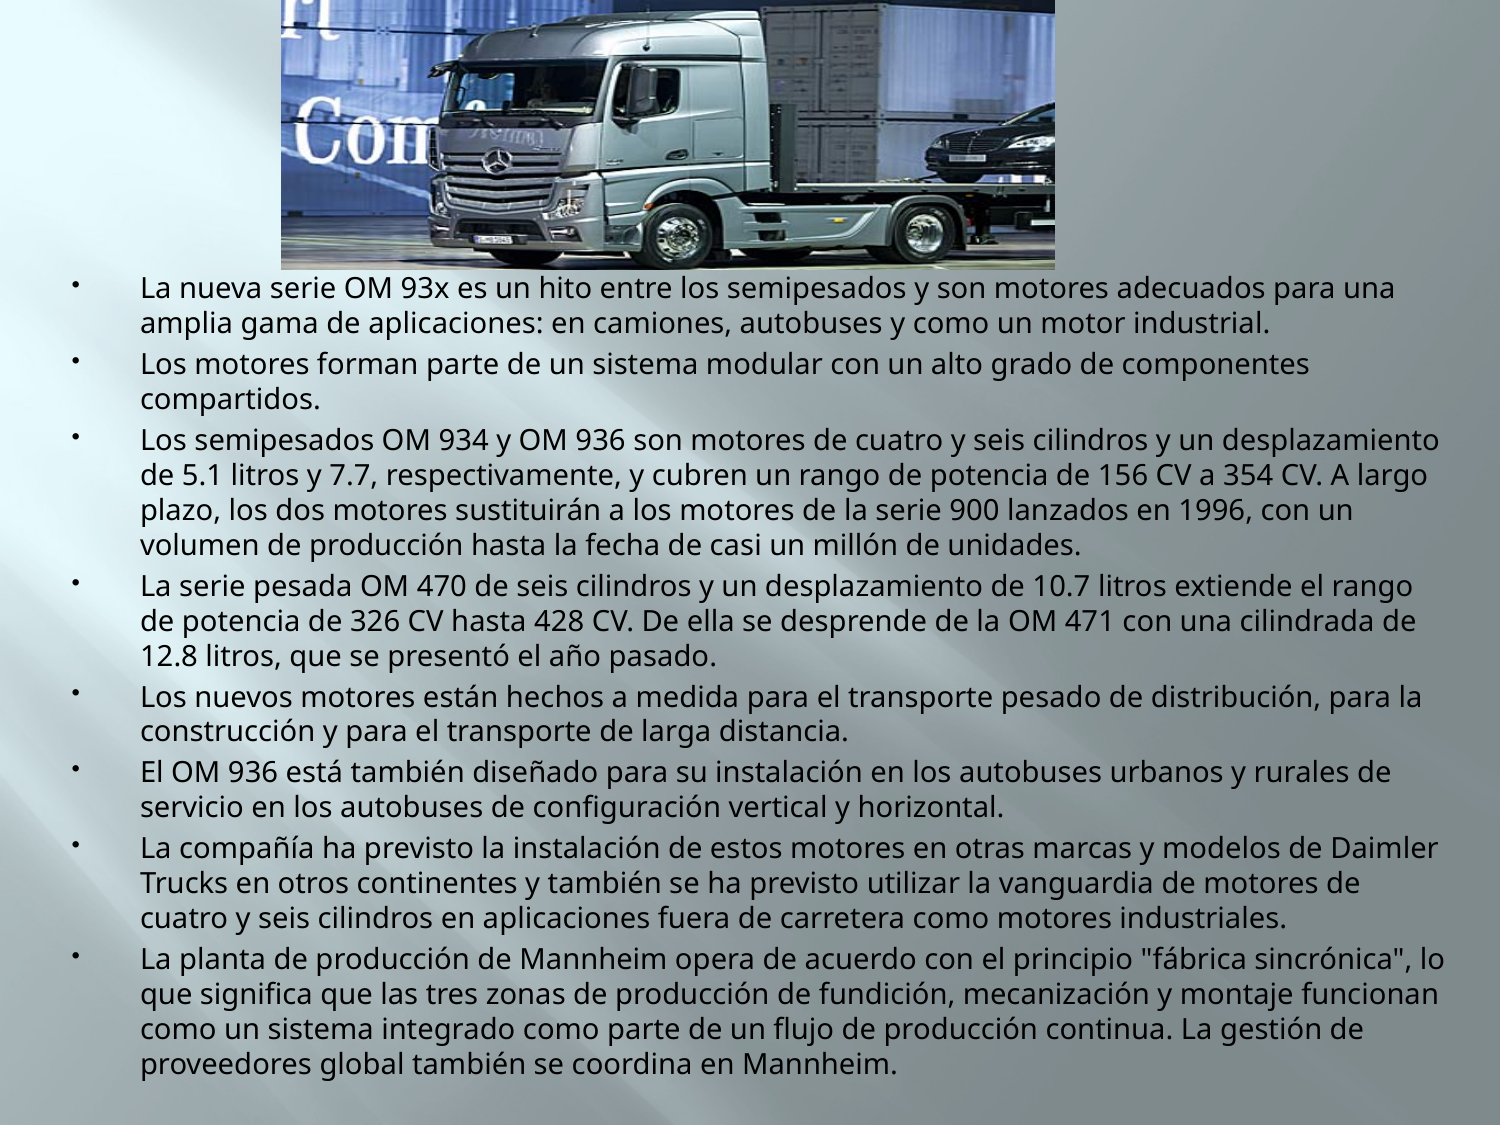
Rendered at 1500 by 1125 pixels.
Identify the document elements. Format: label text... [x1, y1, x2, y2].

picture [280, 0, 1055, 270]
list La nueva serie OM 93x es un hito entre los semipesados y son motores adecuados para una amplia gama de aplicaciones: en camiones, autobuses y como un motor industrial. Los motores forman parte de un sistema modular con un alto grado de componentes compartidos. Los semipesados OM 934 y OM 936 son motores de cuatro y seis cilindros y un desplazamiento de 5.1 litros y 7.7, respectivamente, y cubren un rango de potencia de 156 CV a 354 CV. A largo plazo, los dos motores sustituirán a los motores de la serie 900 lanzados en 1996, con un volumen de producción hasta la fecha de casi un millón de unidades. La serie pesada OM 470 de seis cilindros y un desplazamiento de 10.7 litros extiende el rango de potencia de 326 CV hasta 428 CV. De ella se desprende de la OM 471 con una cilindrada de 12.8 litros, que se presentó el año pasado. Los nuevos motores están hechos a medida para el transporte pesado de distribución, para la construcción y para el transporte de larga distancia. El OM 936 está también diseñado para su instalación en los autobuses urbanos y rurales de servicio en los autobuses de configuración vertical y horizontal. La compañía ha previsto la instalación de estos motores en otras marcas y modelos de Daimler Trucks en otros continentes y también se ha previsto utilizar la vanguardia de motores de cuatro y seis cilindros en aplicaciones fuera de carretera como motores industriales. La planta de producción de Mannheim opera de acuerdo con el principio "fábrica sincrónica", lo que significa que las tres zonas de producción de fundición, mecanización y montaje funcionan como un sistema integrado como parte de un flujo de producción continua. La gestión de proveedores global también se coordina en Mannheim. [35, 262, 1465, 1090]
